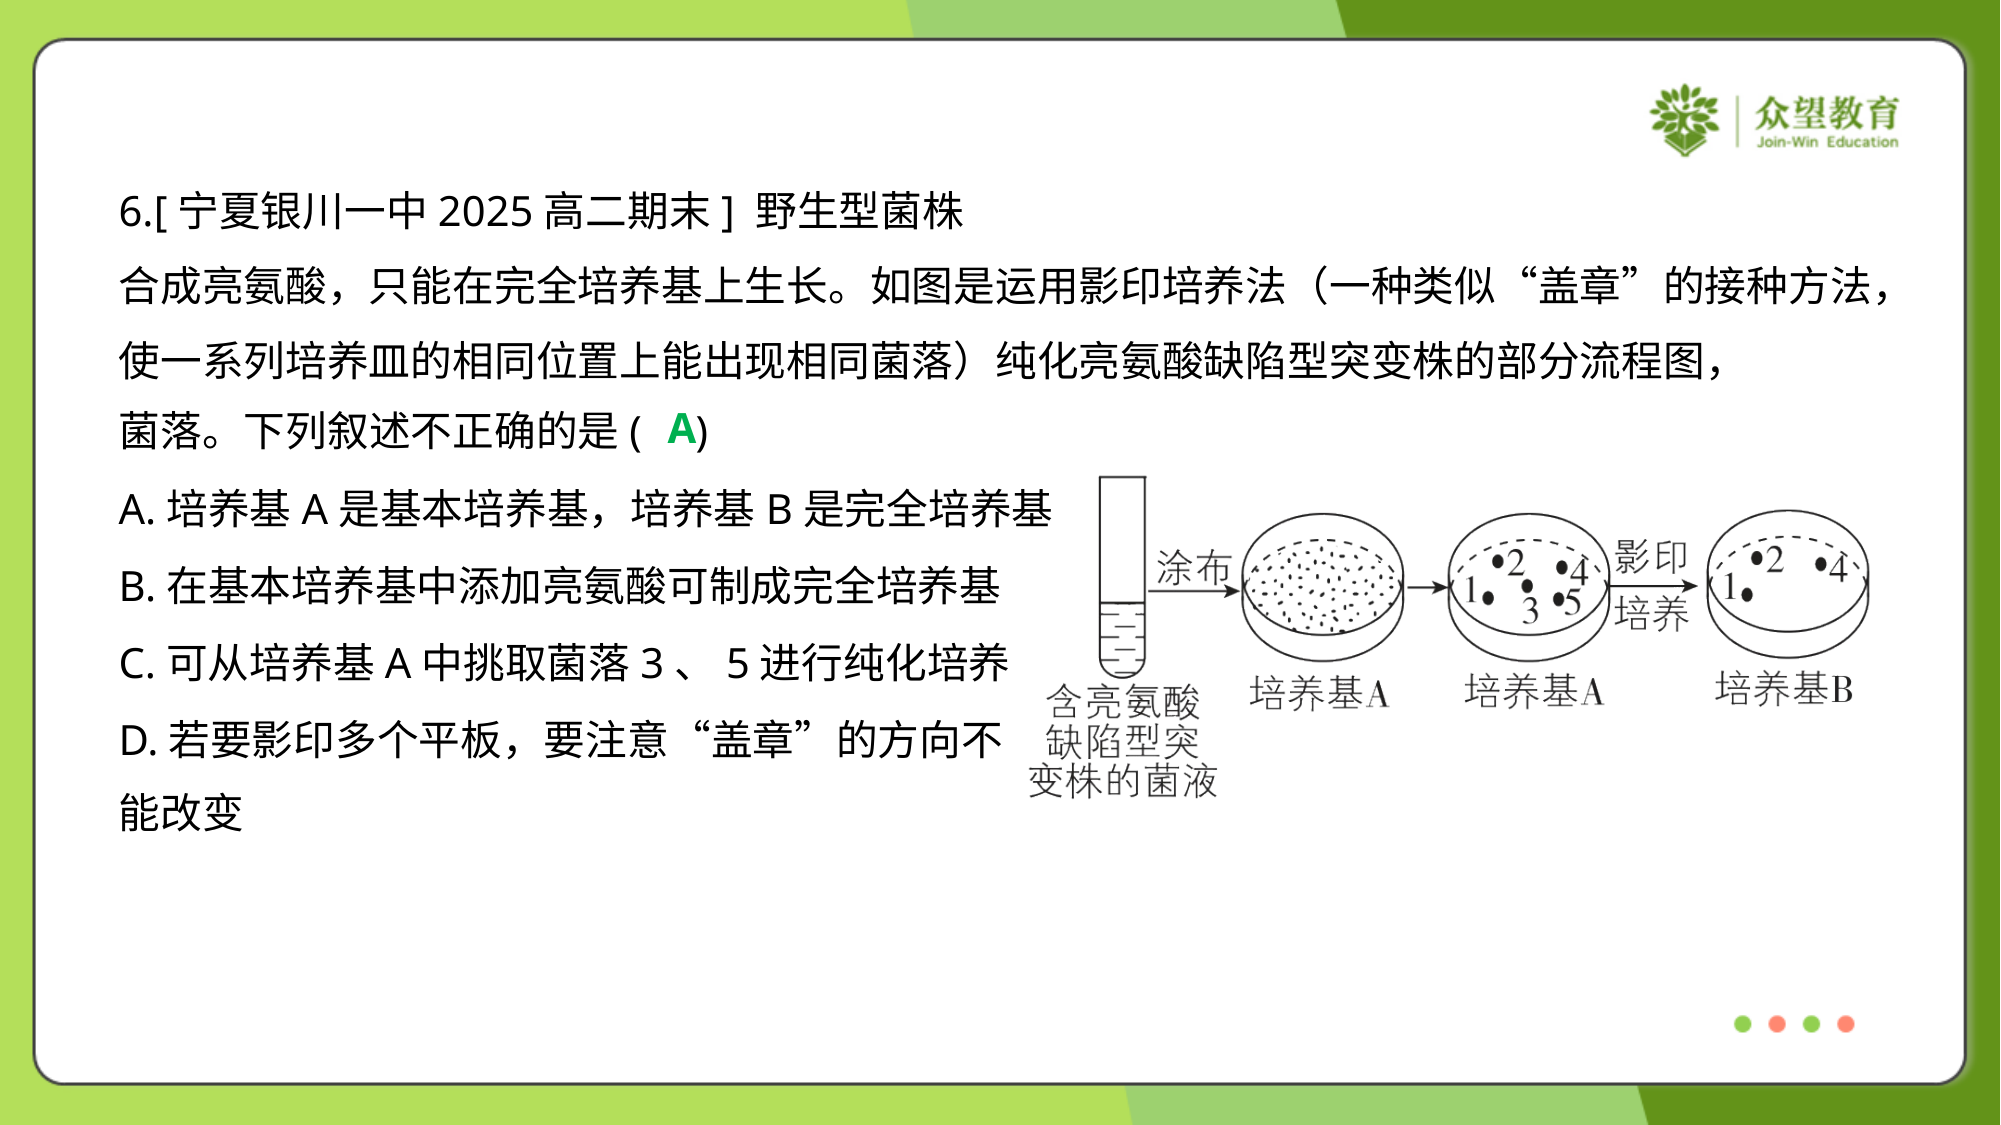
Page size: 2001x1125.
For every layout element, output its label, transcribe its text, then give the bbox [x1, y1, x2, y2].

text_box A.培养基A是基本培养基，培养基B是完全培养基 B.在基本培养基中添加亮氨酸可制成完全培养基 C.可从培养基A中挑取菌落3、5进行纯化培养 D.若要影印多个平板，要注意“盖章”的方向不 能改变 [118, 457, 1010, 830]
picture [0, 0, 2000, 1125]
text_box A [651, 381, 713, 446]
